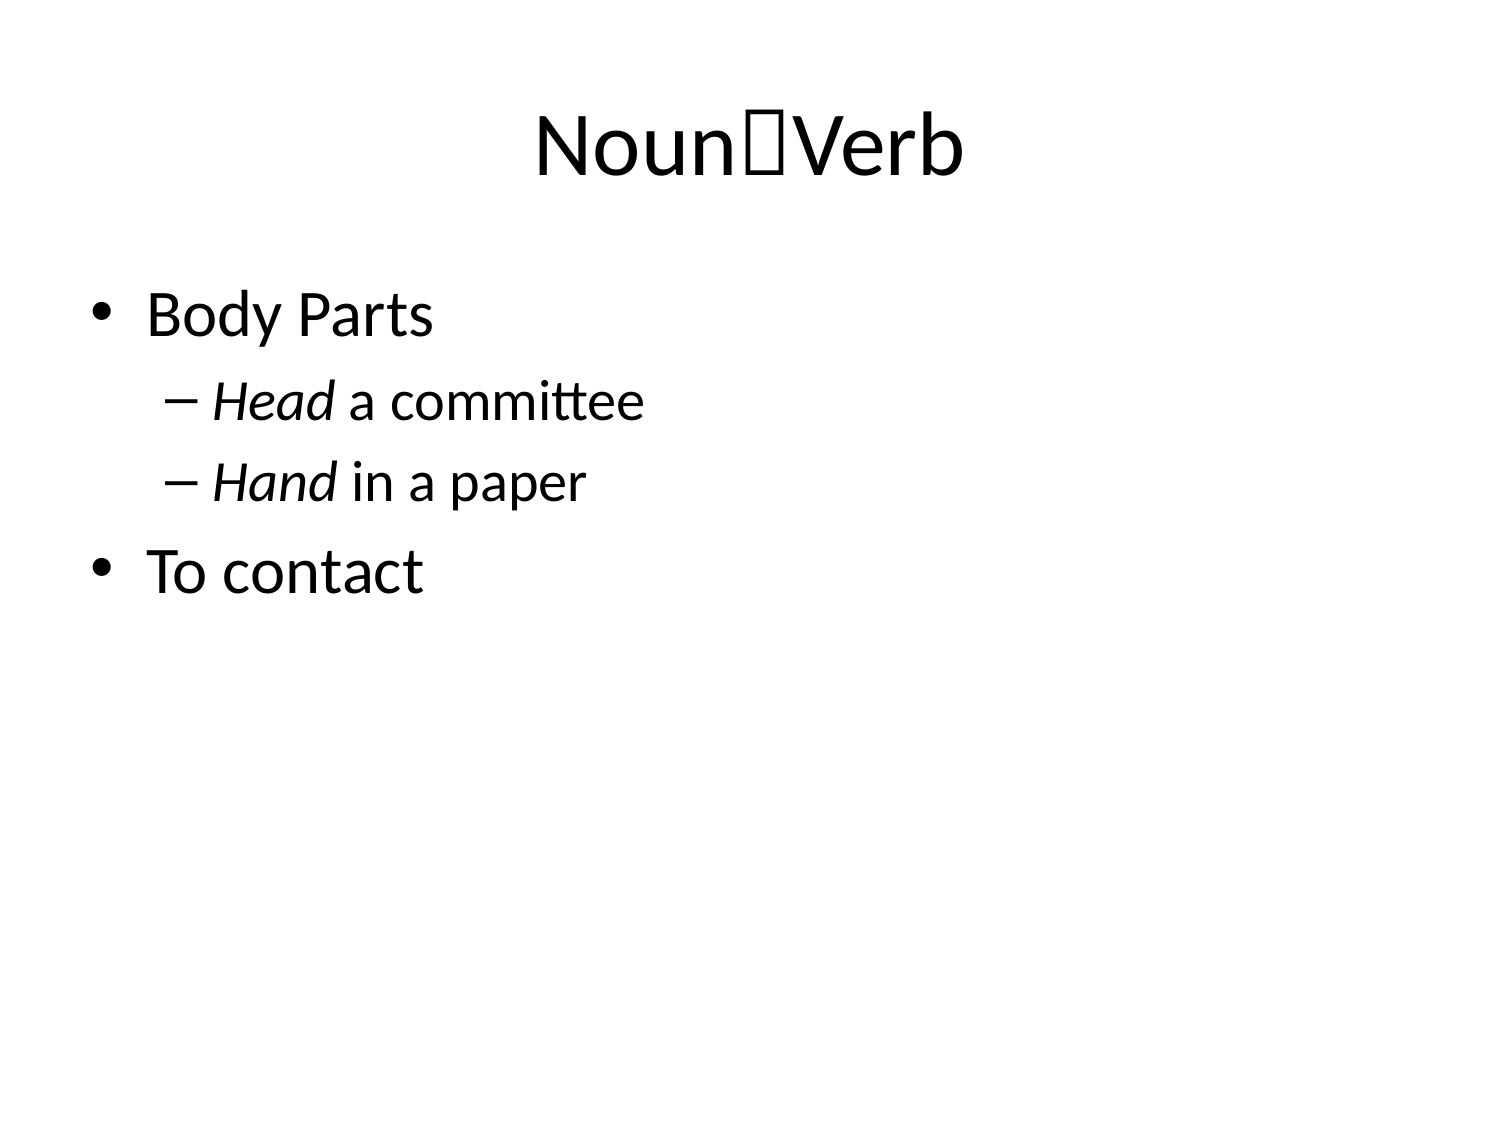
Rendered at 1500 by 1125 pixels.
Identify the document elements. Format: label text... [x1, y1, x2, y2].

title NounVerb [75, 45, 1425, 233]
list Body Parts Head a committee Hand in a paper To contact [75, 262, 1425, 1005]
